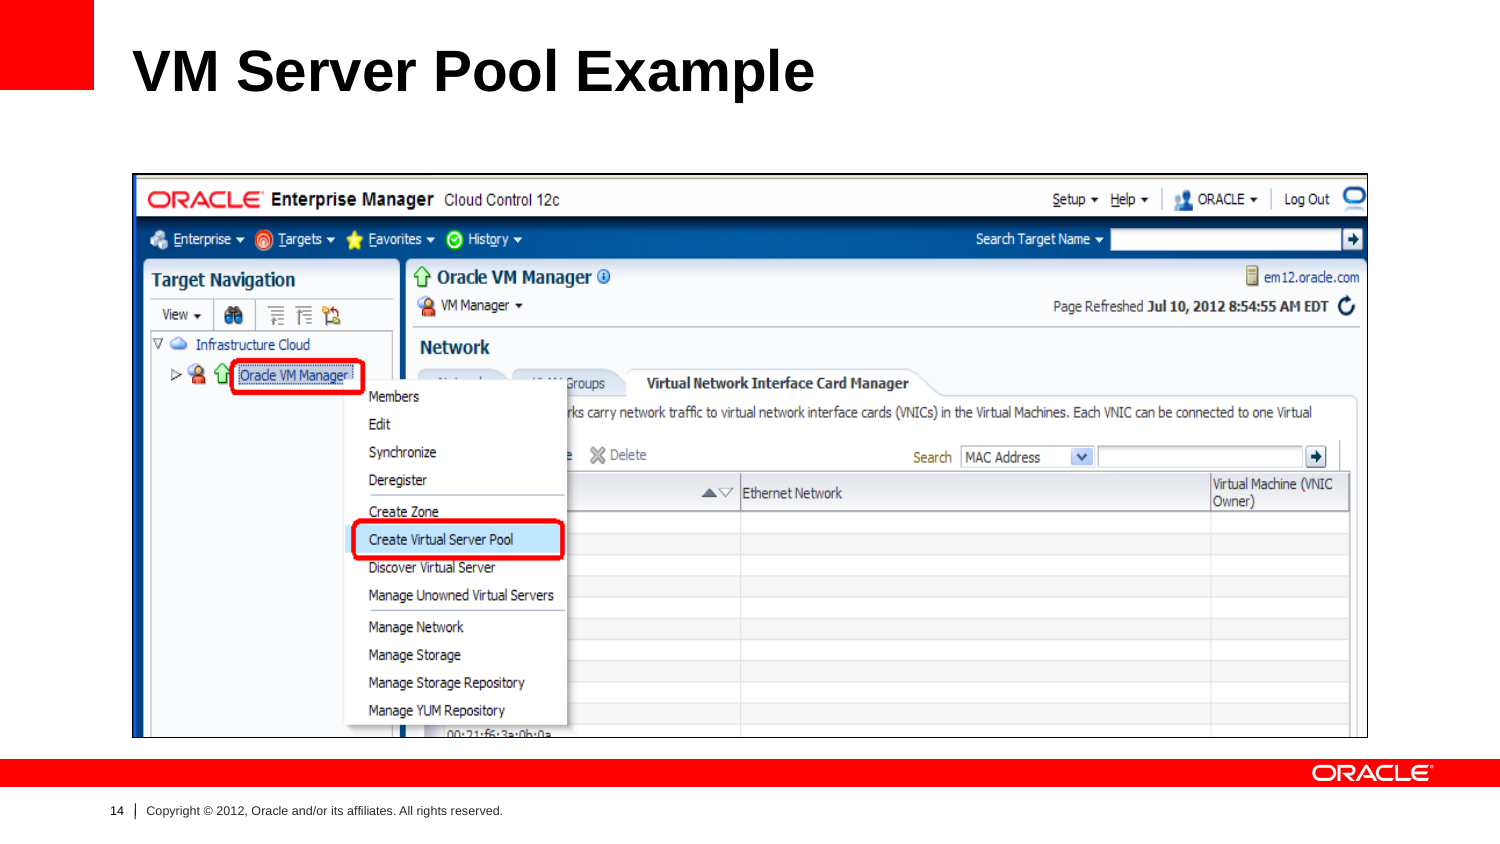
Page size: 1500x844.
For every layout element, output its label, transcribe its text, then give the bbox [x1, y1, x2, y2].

picture [0, 759, 1500, 787]
picture [132, 174, 1368, 737]
title VM Server Pool Example [132, 33, 1467, 104]
